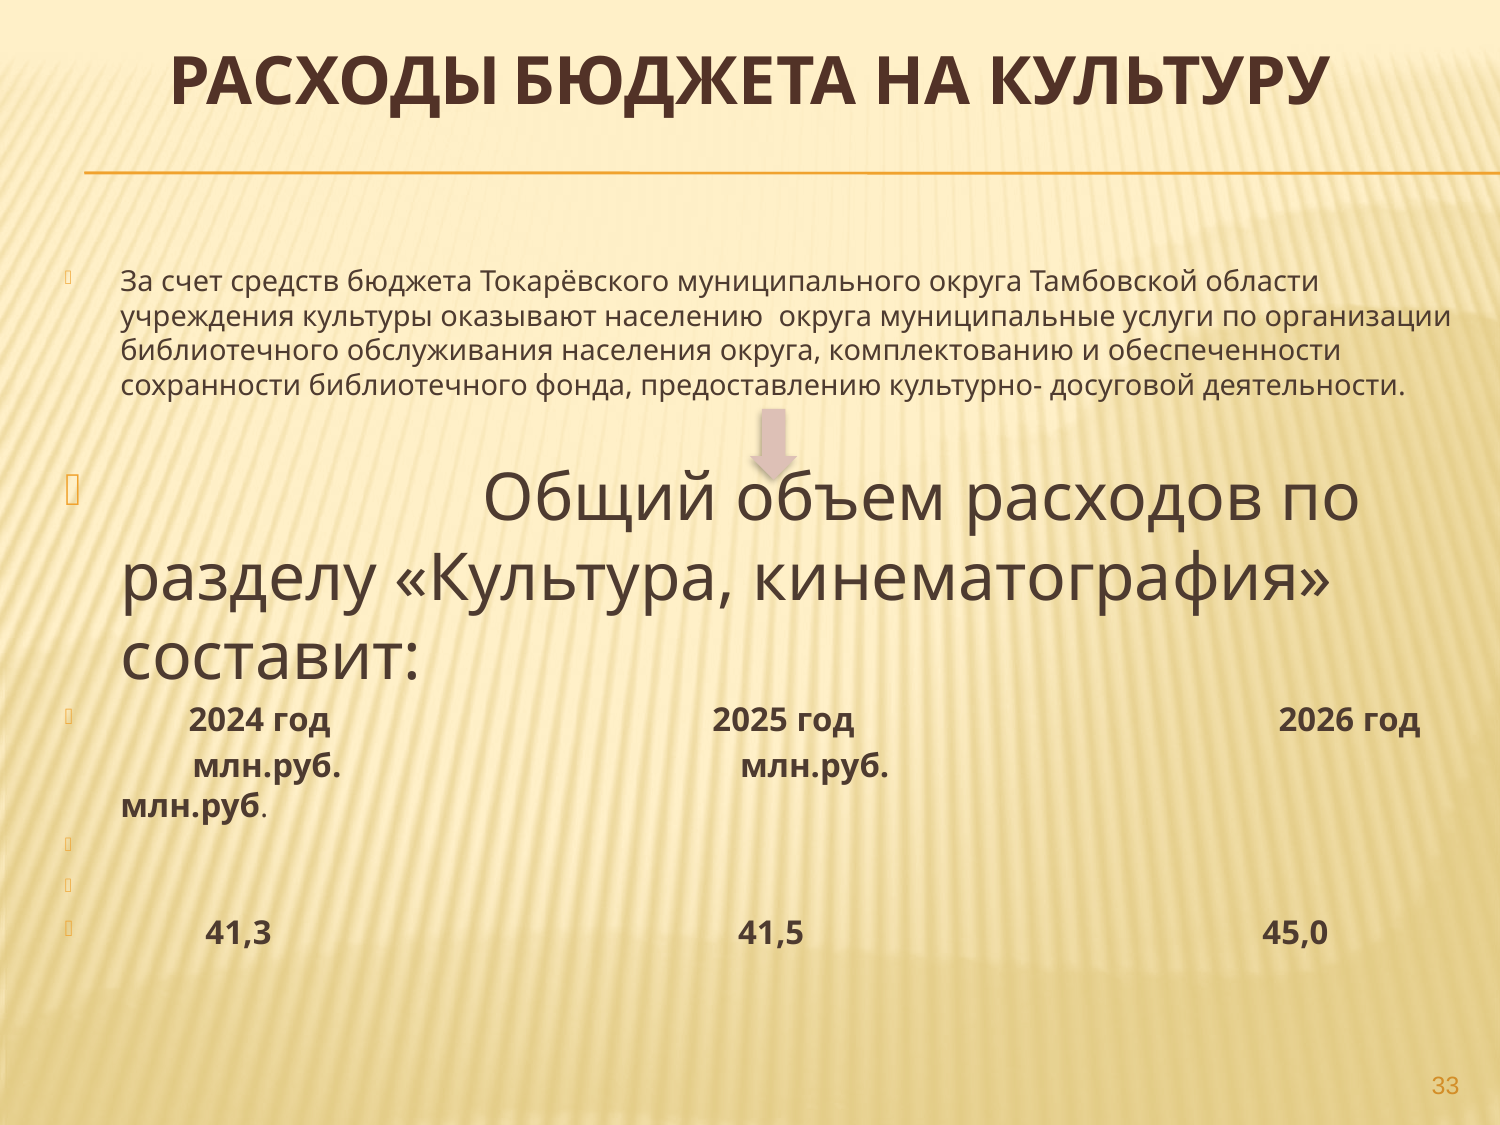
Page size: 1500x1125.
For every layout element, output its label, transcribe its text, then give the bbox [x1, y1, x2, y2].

slide_number 33 [1350, 1061, 1475, 1103]
text_box Расходы бюджета на культуру [0, 30, 1500, 126]
list За счет средств бюджета Токарёвского муниципального округа Тамбовской области учреждения культуры оказывают населению округа муниципальные услуги по организации библиотечного обслуживания населения округа, комплектованию и обеспеченности сохранности библиотечного фонда, предоставлению культурно- досуговой деятельности. Общий объем расходов по разделу «Культура, кинематография» составит: 2024 год 2025 год 2026 год млн.руб. млн.руб. млн.руб. 41,3 41,5 45,0 [50, 254, 1475, 998]
